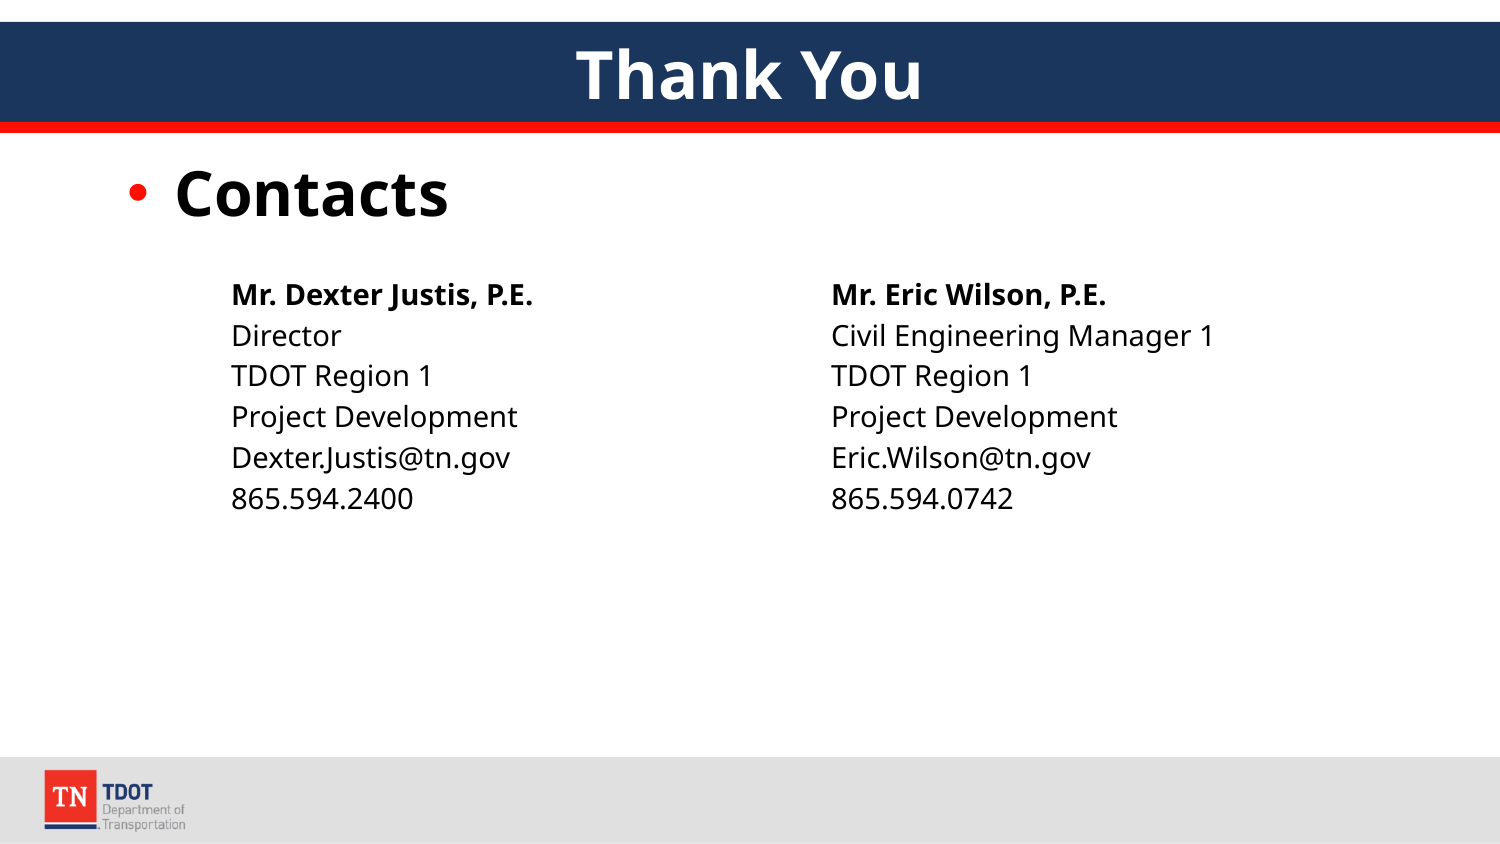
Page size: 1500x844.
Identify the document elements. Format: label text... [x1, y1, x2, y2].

title Thank You [24, 21, 1475, 124]
list Contacts Mr. Dexter Justis, P.E. Mr. Eric Wilson, P.E. Director Civil Engineering Manager 1 TDOT Region 1 TDOT Region 1 Project Development Project Development Dexter.Justis@tn.gov Eric.Wilson@tn.gov 865.594.2400 865.594.0742 [37, 146, 1475, 757]
picture [37, 757, 194, 844]
